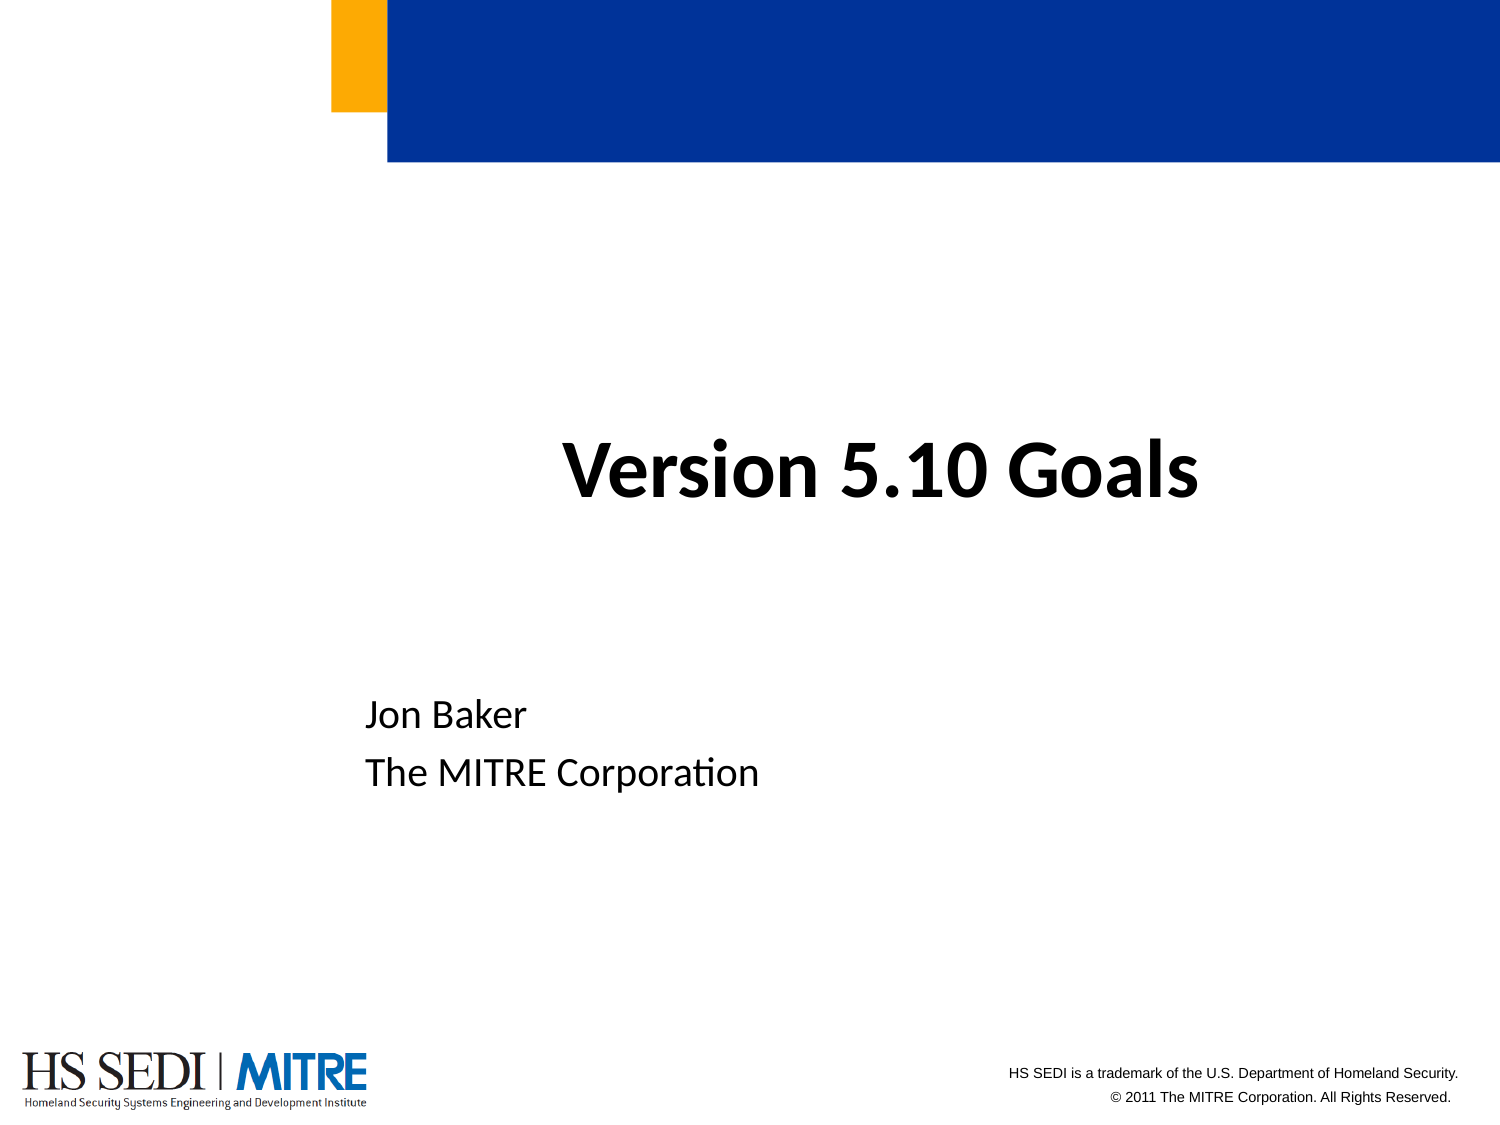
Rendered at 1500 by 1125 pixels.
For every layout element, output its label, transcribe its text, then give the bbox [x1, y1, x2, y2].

subtitle Jon Baker The MITRE Corporation [349, 686, 1106, 813]
title Version 5.10 Goals [349, 374, 1413, 563]
picture [5, 1038, 381, 1119]
